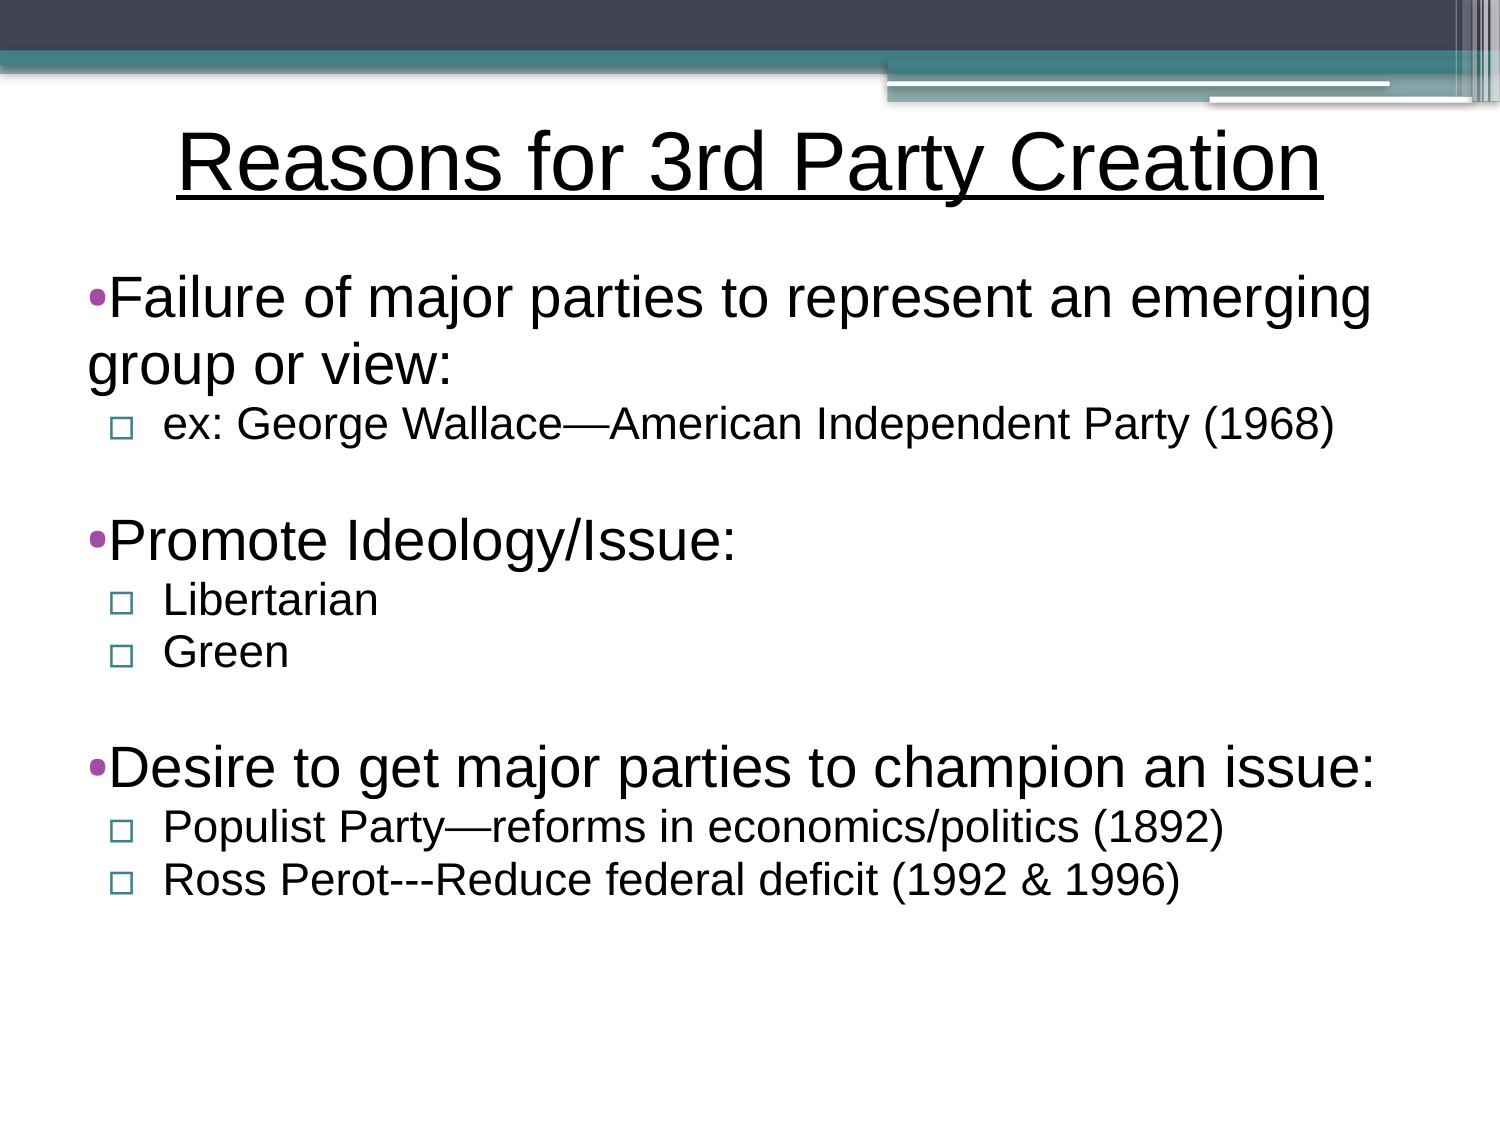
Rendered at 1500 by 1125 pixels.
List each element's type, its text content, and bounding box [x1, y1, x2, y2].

subtitle Failure of major parties to represent an emerging group or view: ex: George Wallace—American Independent Party (1968) Promote Ideology/Issue: Libertarian Green Desire to get major parties to champion an issue: Populist Party—reforms in economics/politics (1892) Ross Perot---Reduce federal deficit (1992 & 1996) [87, 264, 1457, 1125]
title Reasons for 3rd Party Creation [81, 99, 1419, 226]
